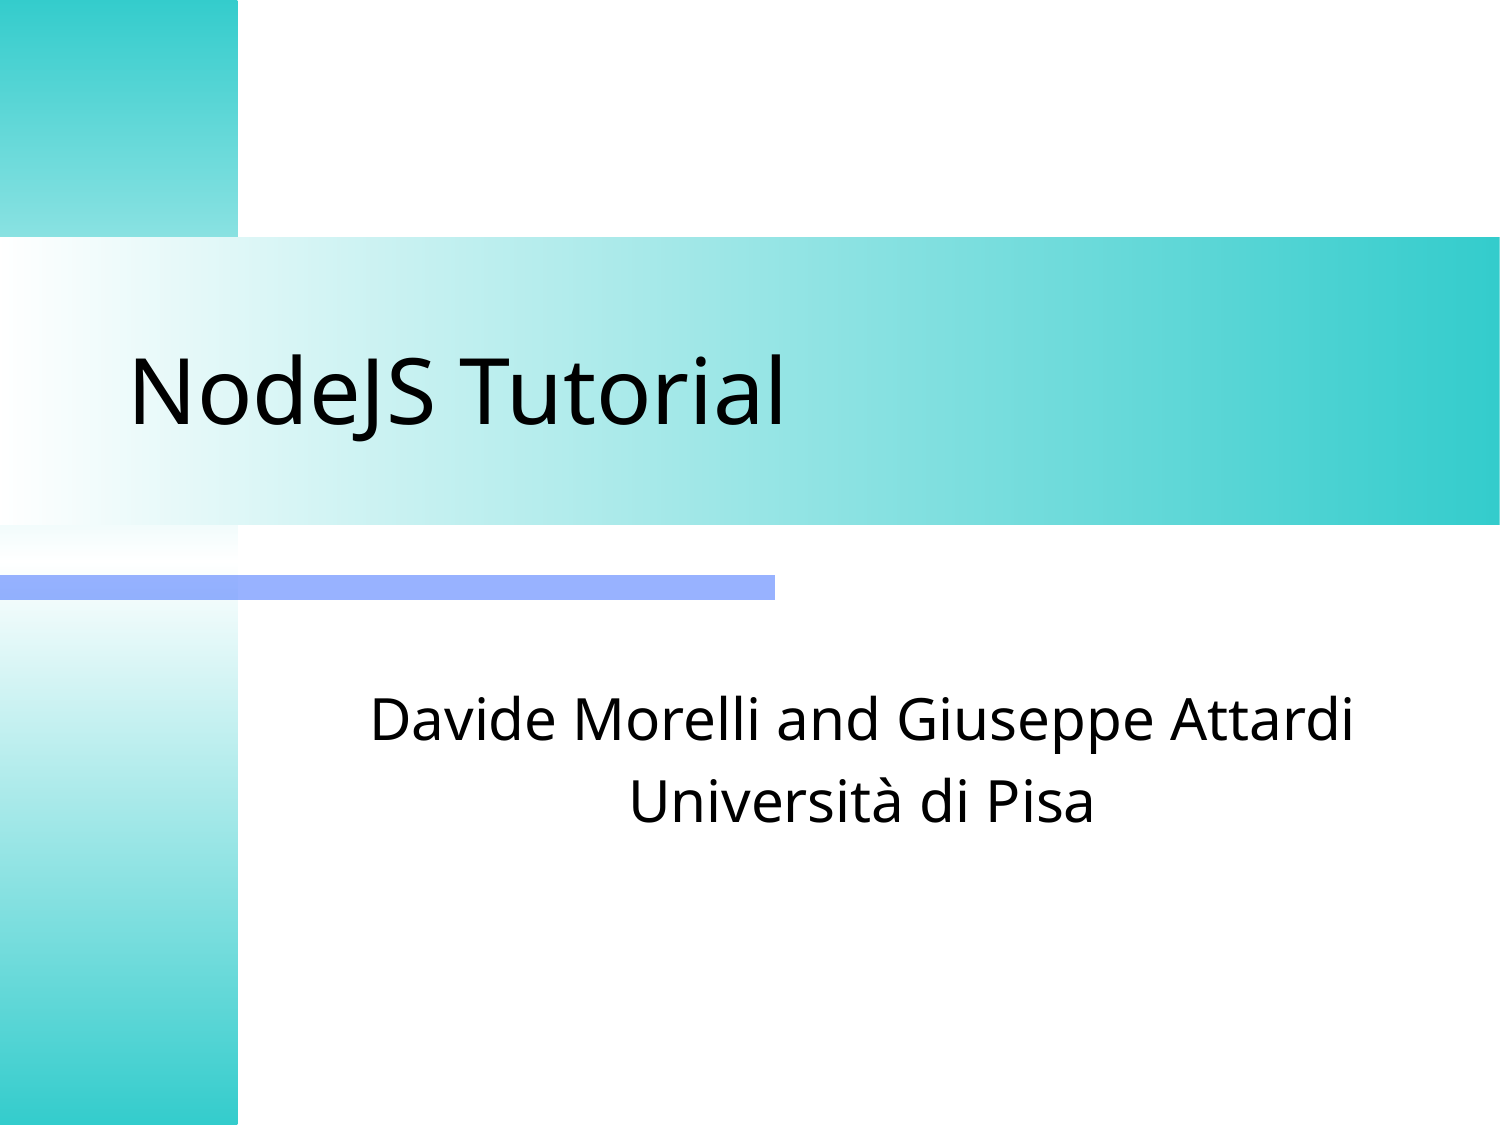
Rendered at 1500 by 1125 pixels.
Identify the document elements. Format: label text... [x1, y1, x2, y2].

subtitle Davide Morelli and Giuseppe Attardi Università di Pisa [337, 674, 1388, 963]
title NodeJS Tutorial [112, 274, 1388, 501]
